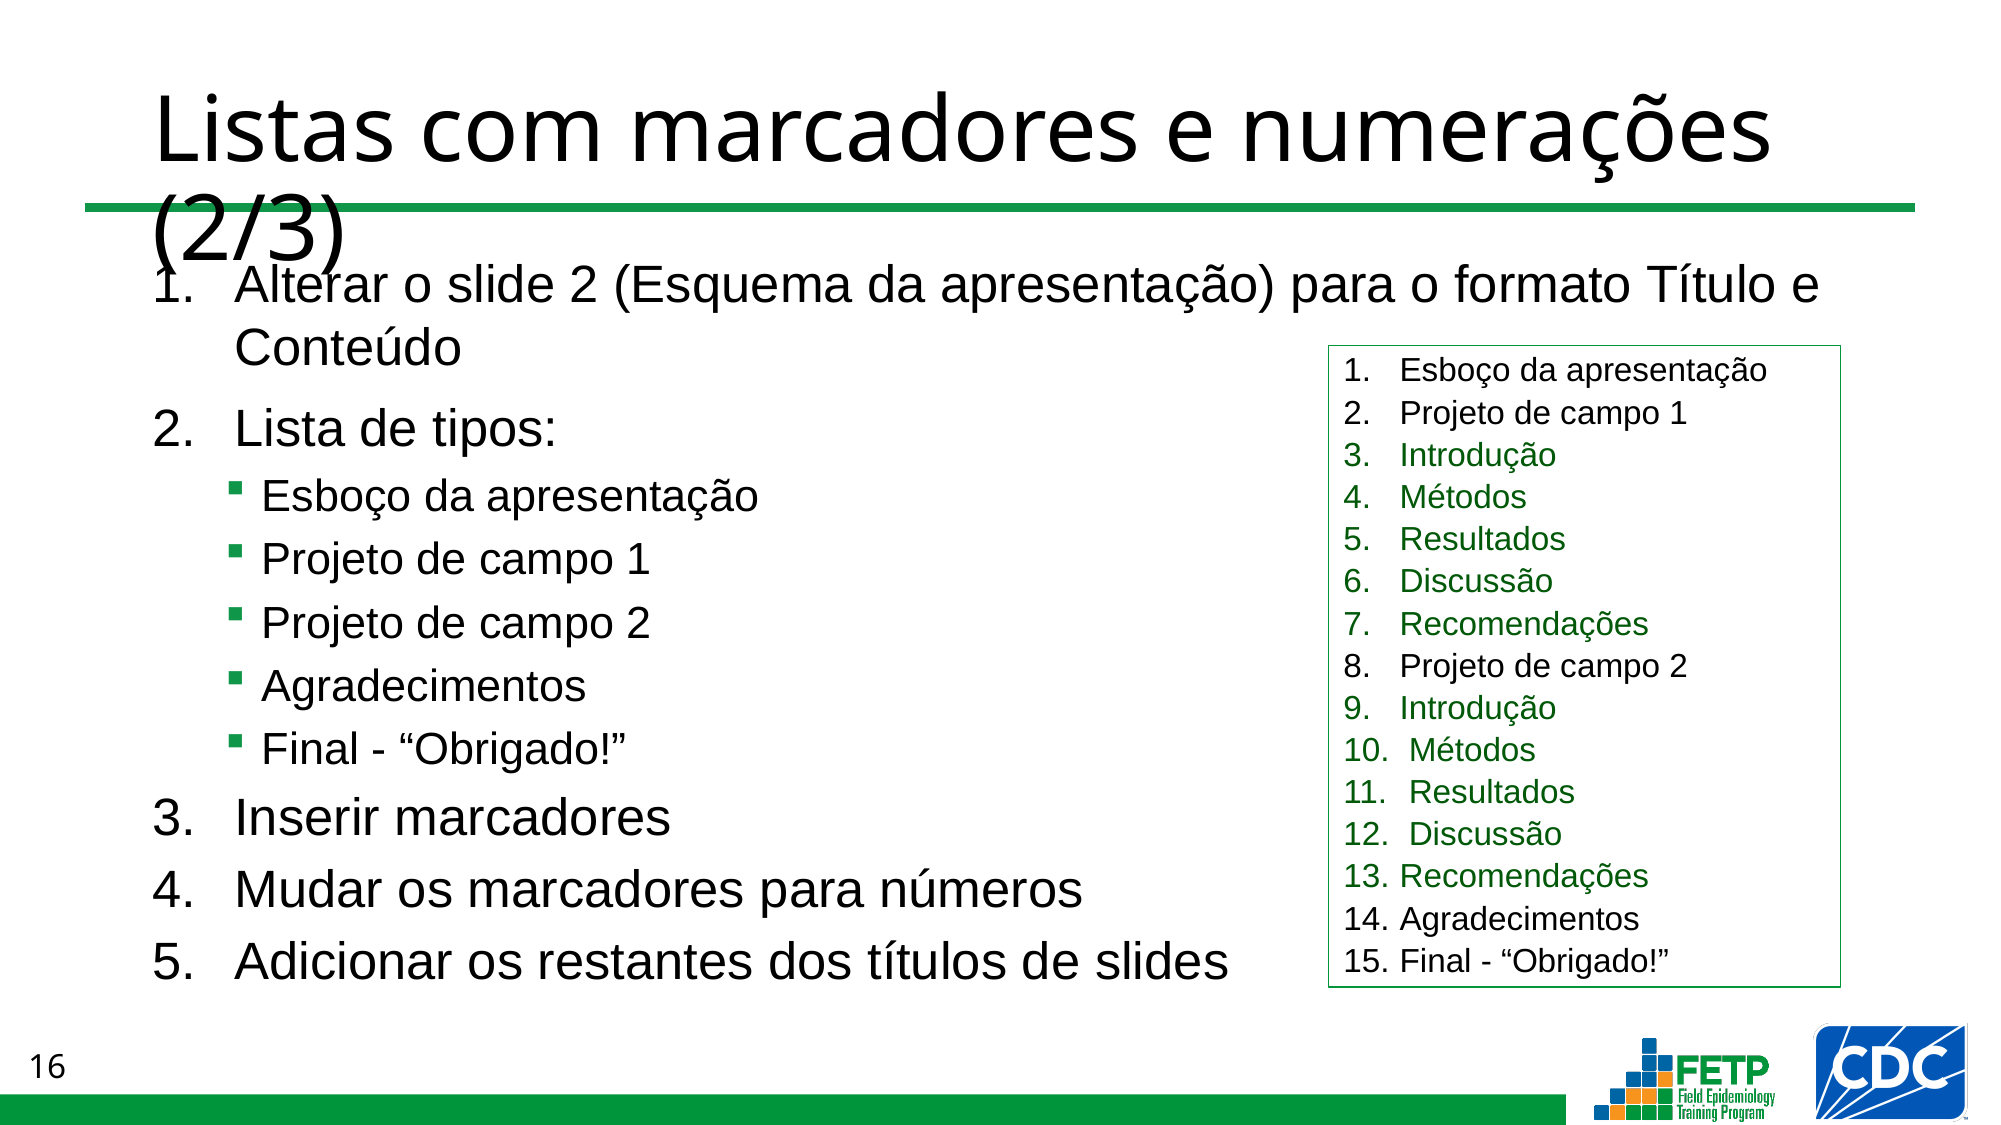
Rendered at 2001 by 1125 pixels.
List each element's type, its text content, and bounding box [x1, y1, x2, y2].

title Listas com marcadores e numerações (2/3) [137, 75, 1926, 207]
text_box Esboço da apresentação Projeto de campo 1 Introdução Métodos Resultados Discussão Recomendações Projeto de campo 2 Introdução Métodos Resultados Discussão Recomendações Agradecimentos Final - “Obrigado!” [1328, 345, 1841, 987]
picture [1594, 1038, 1775, 1122]
list Alterar o slide 2 (Esquema da apresentação) para o formato Título e Conteúdo Lista de tipos: Esboço da apresentação Projeto de campo 1 Projeto de campo 2 Agradecimentos Final - “Obrigado!” Inserir marcadores Mudar os marcadores para números Adicionar os restantes dos títulos de slides [137, 242, 1863, 1004]
picture [1813, 1023, 1968, 1122]
